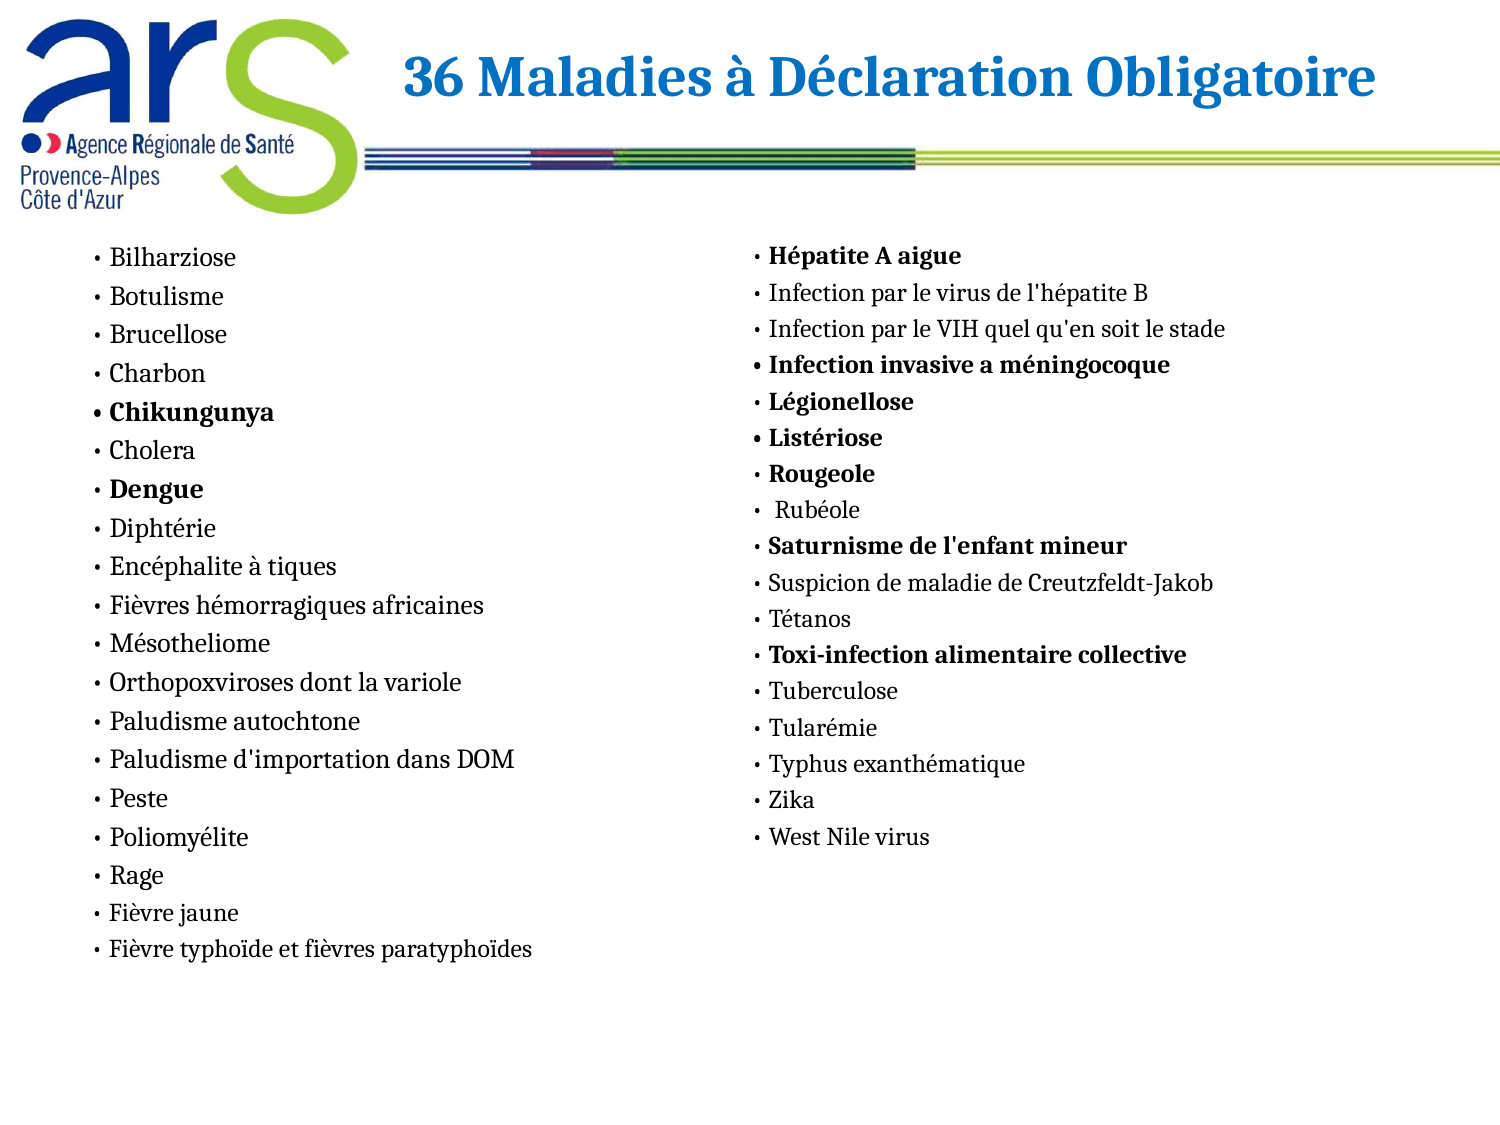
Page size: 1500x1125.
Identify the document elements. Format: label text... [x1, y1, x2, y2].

picture [0, 0, 389, 216]
text_box • Bilharziose • Botulisme • Brucellose • Charbon • Chikungunya • Cholera • Dengue • Diphtérie • Encéphalite à tiques • Fièvres hémorragiques africaines • Mésotheliome • Orthopoxviroses dont la variole • Paludisme autochtone • Paludisme d'importation dans DOM • Peste • Poliomyélite • Rage • Fièvre jaune • Fièvre typhoïde et fièvres paratyphoïdes • Hépatite A aigue • Infection par le virus de l'hépatite B • Infection par le VIH quel qu'en soit le stade • Infection invasive a méningocoque • Légionellose • Listériose • Rougeole • Rubéole • Saturnisme de l'enfant mineur • Suspicion de maladie de Creutzfeldt-Jakob • Tétanos • Toxi-infection alimentaire collective • Tuberculose • Tularémie • Typhus exanthématique • Zika • West Nile virus [76, 231, 1427, 975]
text_box 36 Maladies à Déclaration Obligatoire [389, 30, 1500, 219]
